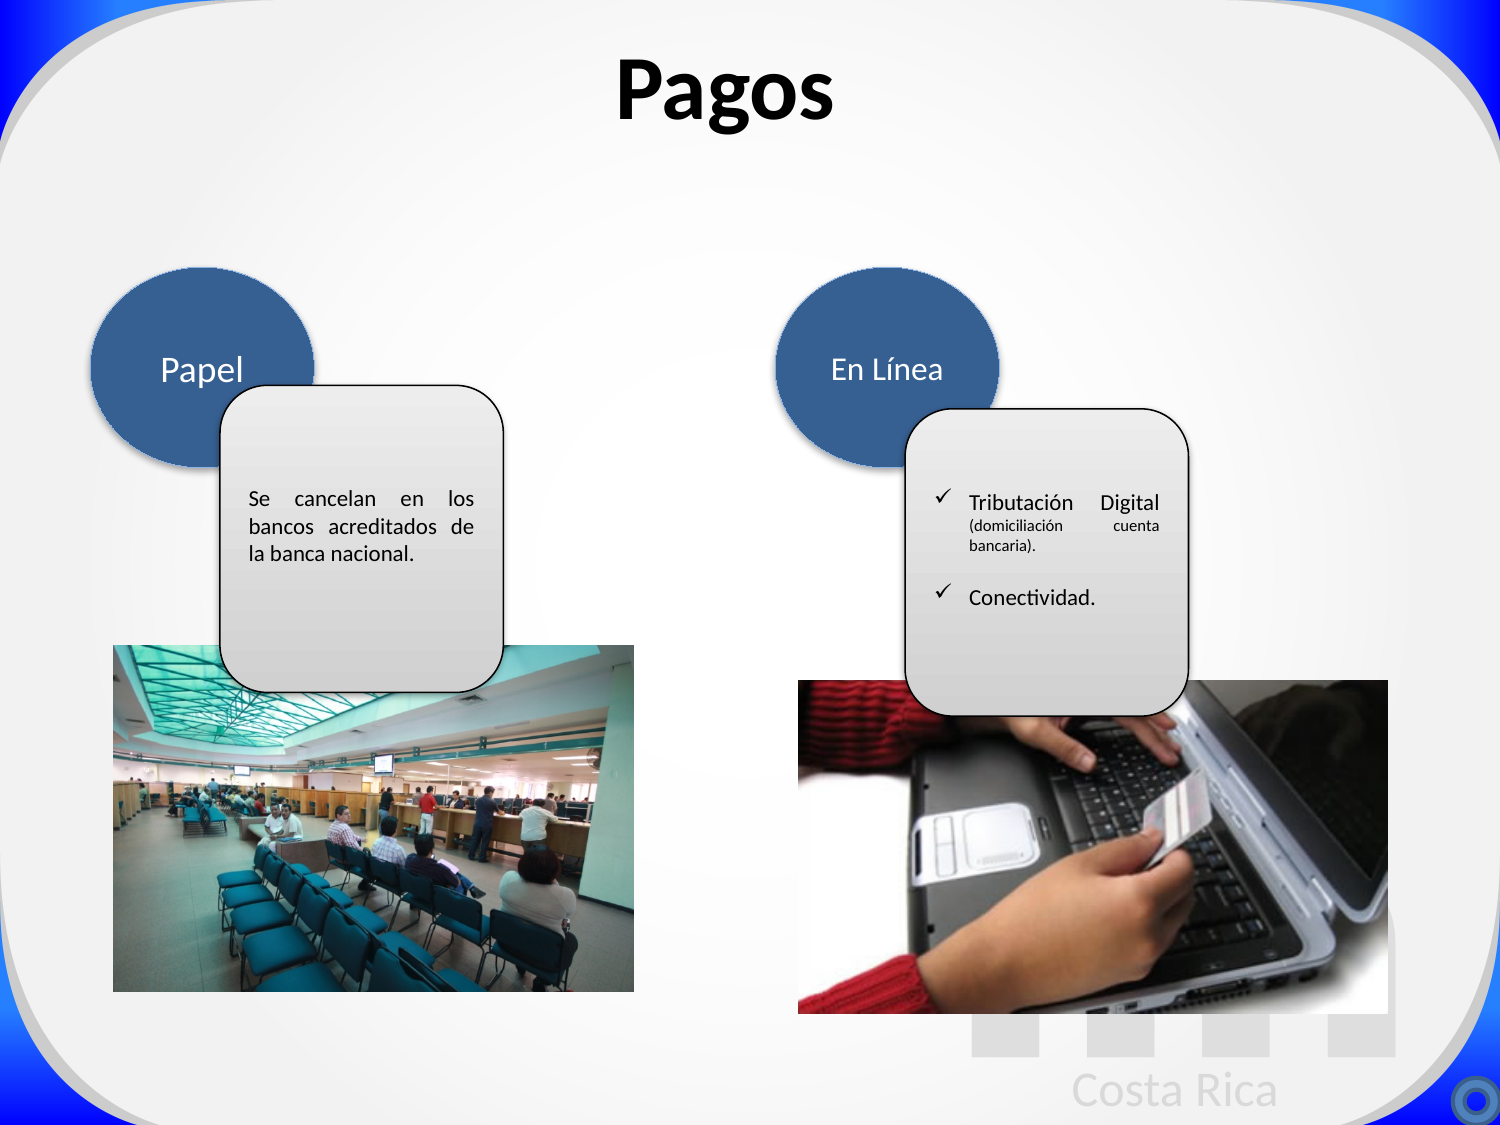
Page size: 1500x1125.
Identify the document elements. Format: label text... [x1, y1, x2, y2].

text_box [1450, 1075, 1500, 1125]
picture [1467, 1092, 1485, 1110]
text_box Se cancelan en los bancos acreditados de la banca nacional. [219, 384, 505, 643]
text_box Tributación Digital (domiciliación cuenta bancaria). Conectividad. [904, 408, 1190, 679]
text_box Pagos [263, 20, 1187, 149]
text_box En Línea [775, 267, 1000, 468]
picture [1489, 1114, 1500, 1125]
picture [0, 0, 1500, 1125]
text_box Papel [90, 267, 315, 468]
text_box Costa Rica [1056, 1049, 1341, 1124]
